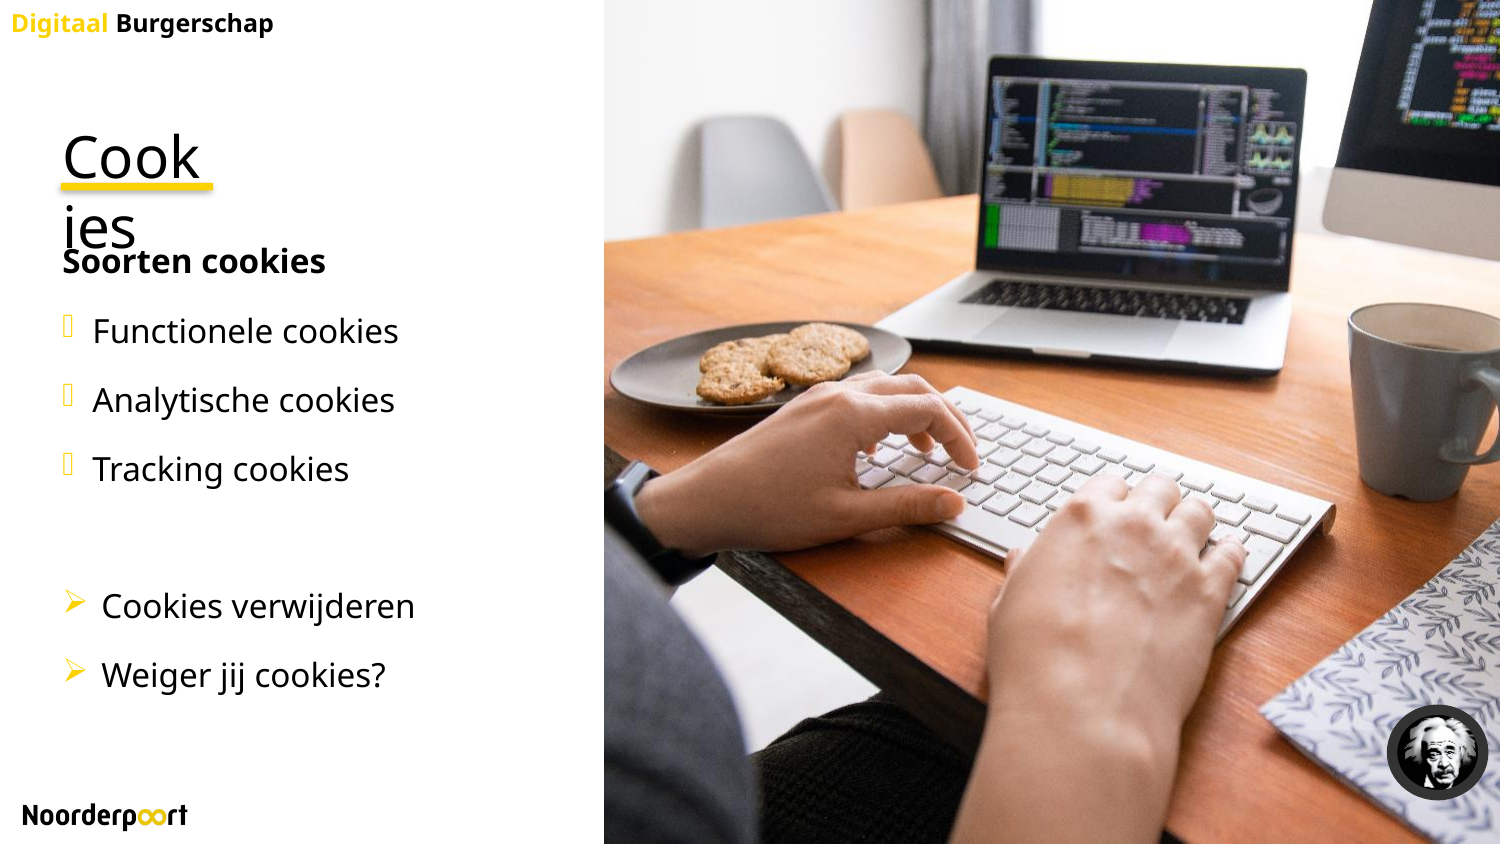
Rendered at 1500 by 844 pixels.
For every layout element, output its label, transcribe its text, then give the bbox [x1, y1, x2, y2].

text_box Digitaal Burgerschap [0, 0, 311, 45]
picture [604, 0, 1500, 844]
text_box [60, 182, 214, 191]
text_box Cookies [47, 112, 227, 237]
text_box Soorten cookies Functionele cookies Analytische cookies Tracking cookies Cookies verwijderen Weiger jij cookies? [47, 237, 515, 731]
picture [21, 801, 188, 832]
